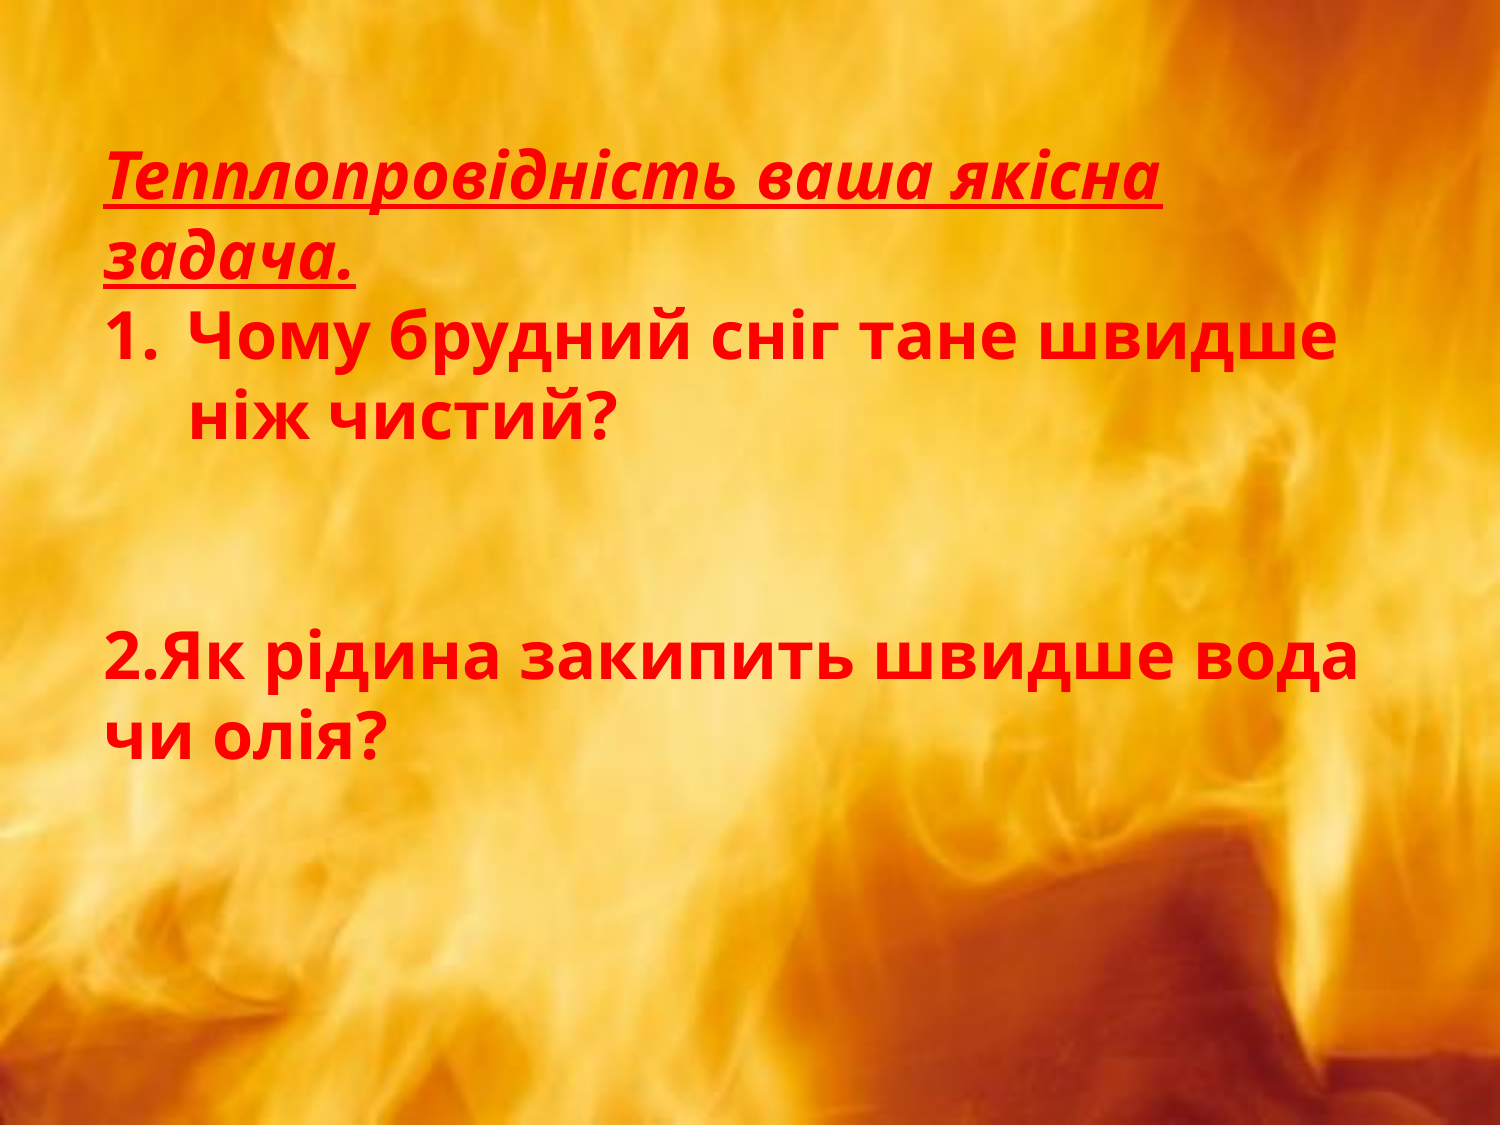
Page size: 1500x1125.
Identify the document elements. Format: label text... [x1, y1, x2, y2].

picture [0, 0, 1500, 1125]
text_box Тепплопровідність ваша якісна задача. Чому брудний сніг тане швидше ніж чистий? 2.Як рідина закипить швидше вода чи олія? [88, 125, 1447, 780]
